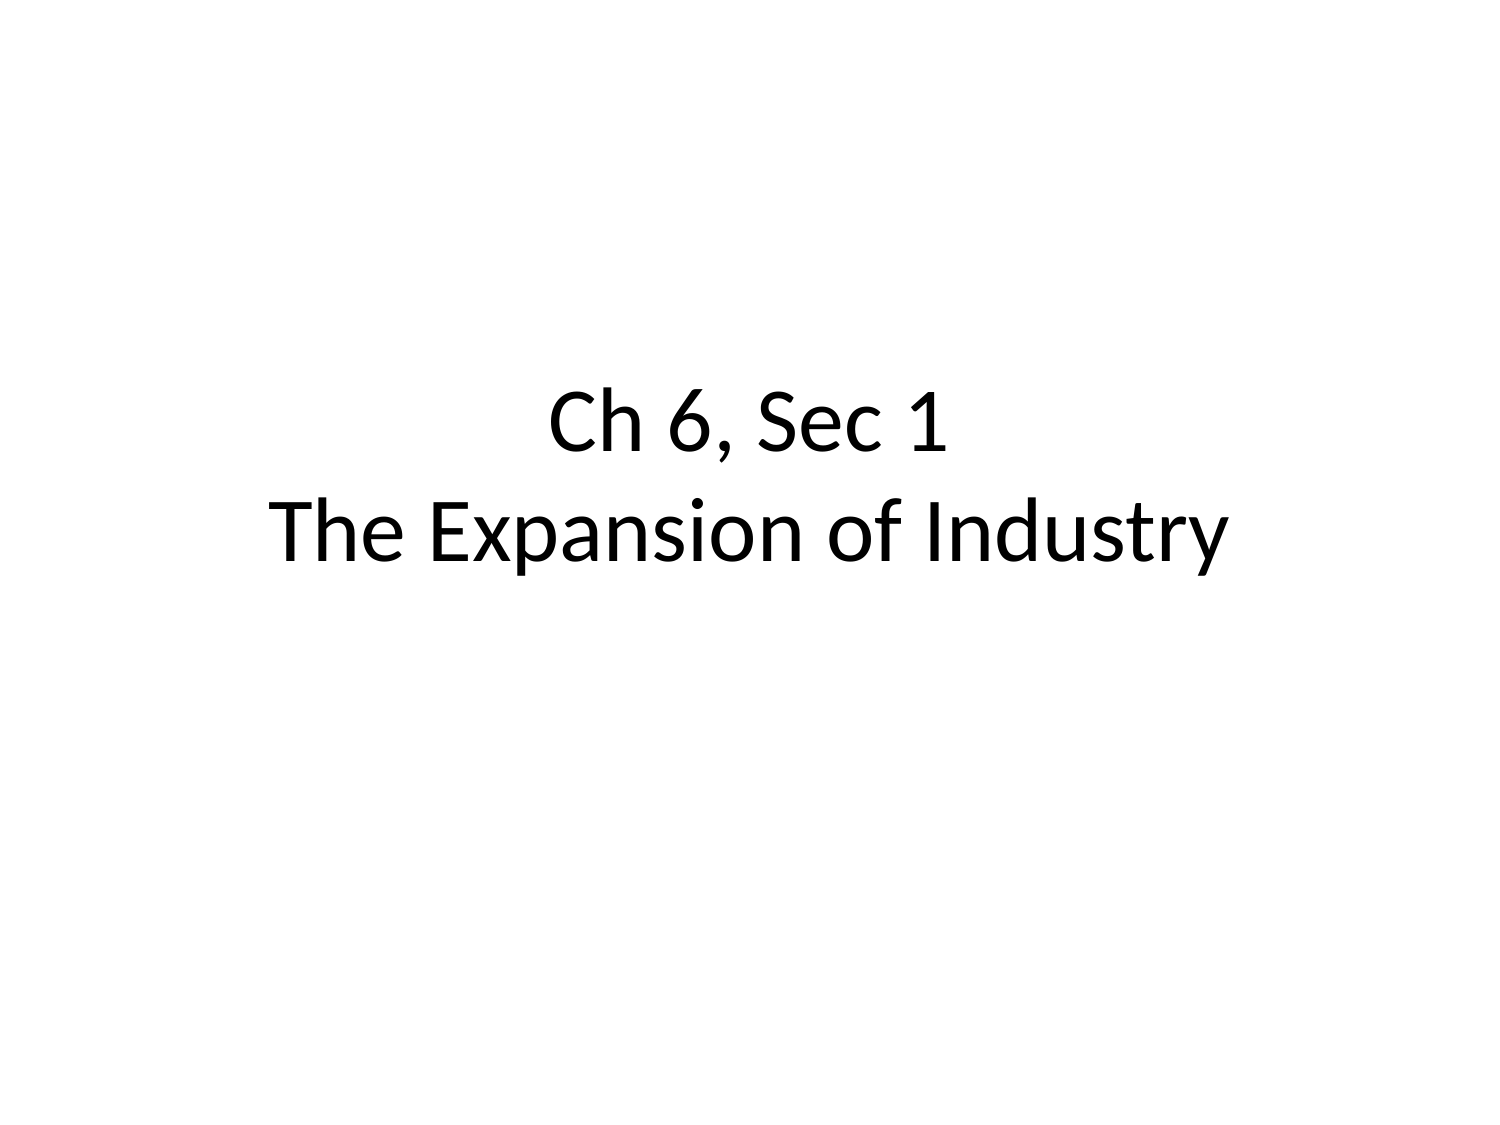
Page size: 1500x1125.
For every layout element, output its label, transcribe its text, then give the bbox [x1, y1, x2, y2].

title Ch 6, Sec 1 The Expansion of Industry [112, 349, 1388, 591]
